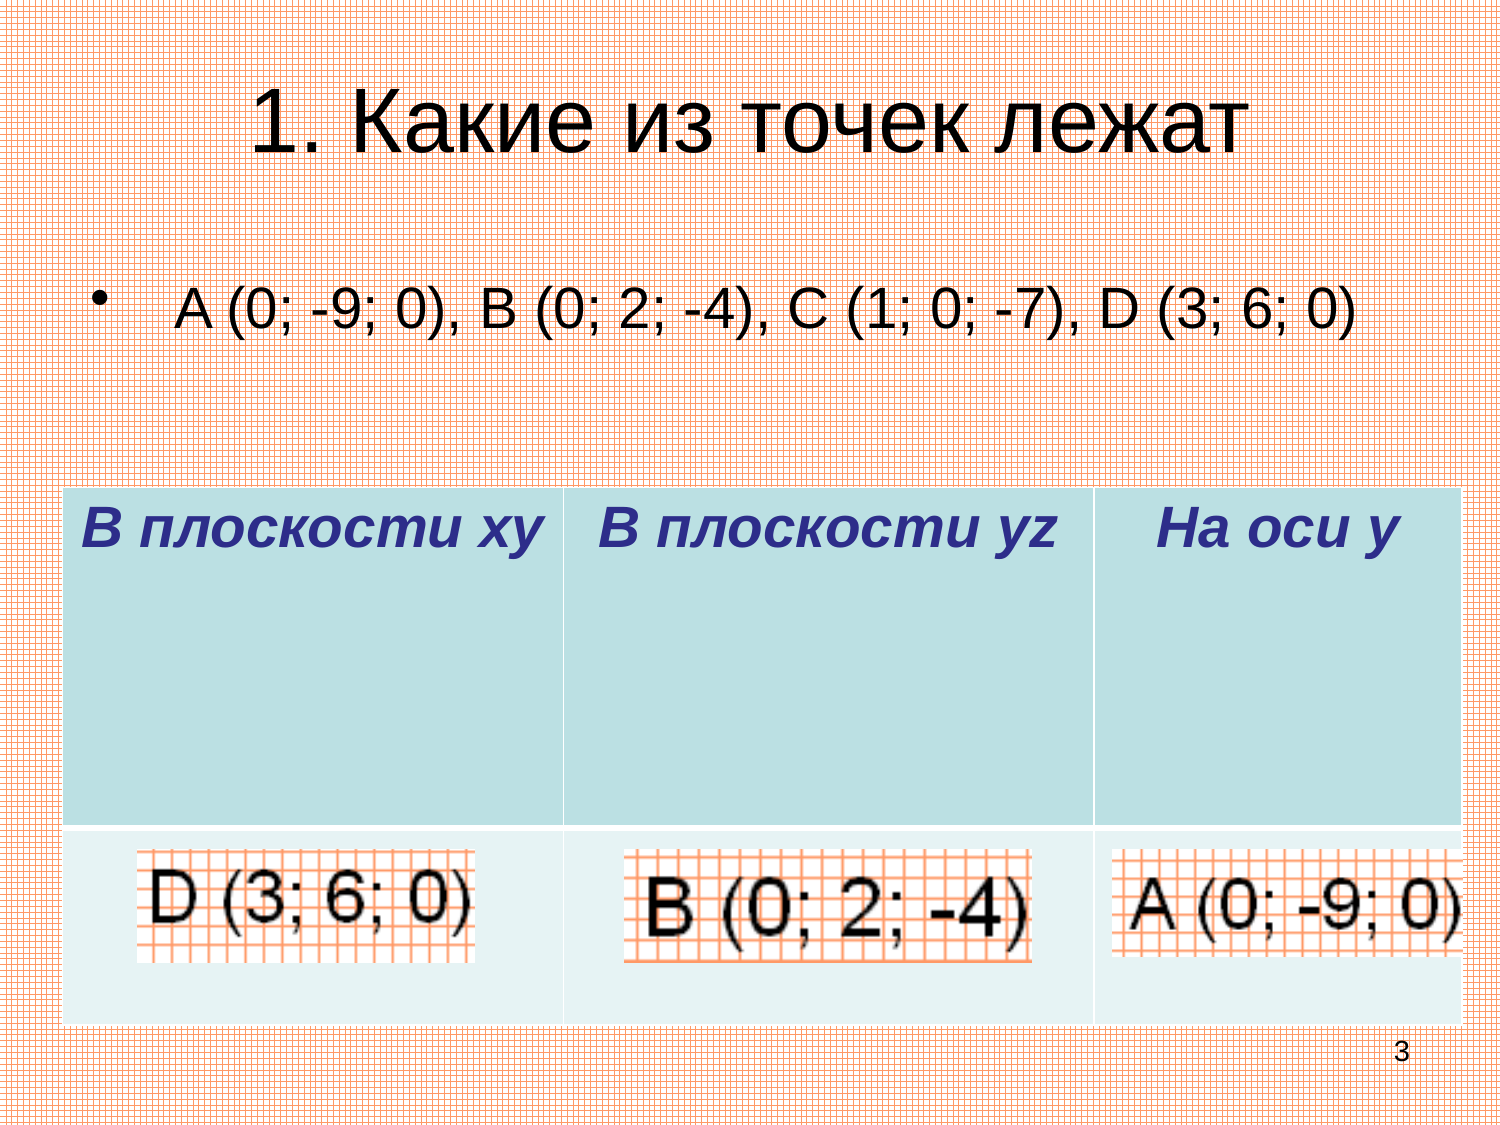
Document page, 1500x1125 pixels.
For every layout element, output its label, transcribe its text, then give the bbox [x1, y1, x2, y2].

table_cell [63, 831, 563, 1024]
table_cell [1095, 831, 1461, 1024]
table_header В плоскости xy [63, 488, 563, 825]
table_cell [564, 831, 1093, 1024]
picture [624, 849, 1032, 963]
picture [137, 849, 476, 963]
list A (0; -9; 0), B (0; 2; -4), C (1; 0; -7), D (3; 6; 0) [74, 262, 1451, 487]
title 1. Какие из точек лежат [74, 44, 1426, 188]
table_header В плоскости yz [564, 488, 1093, 825]
table_header На оси y [1095, 488, 1461, 825]
picture [1112, 849, 1463, 958]
slide_number 3 [1074, 1024, 1426, 1103]
